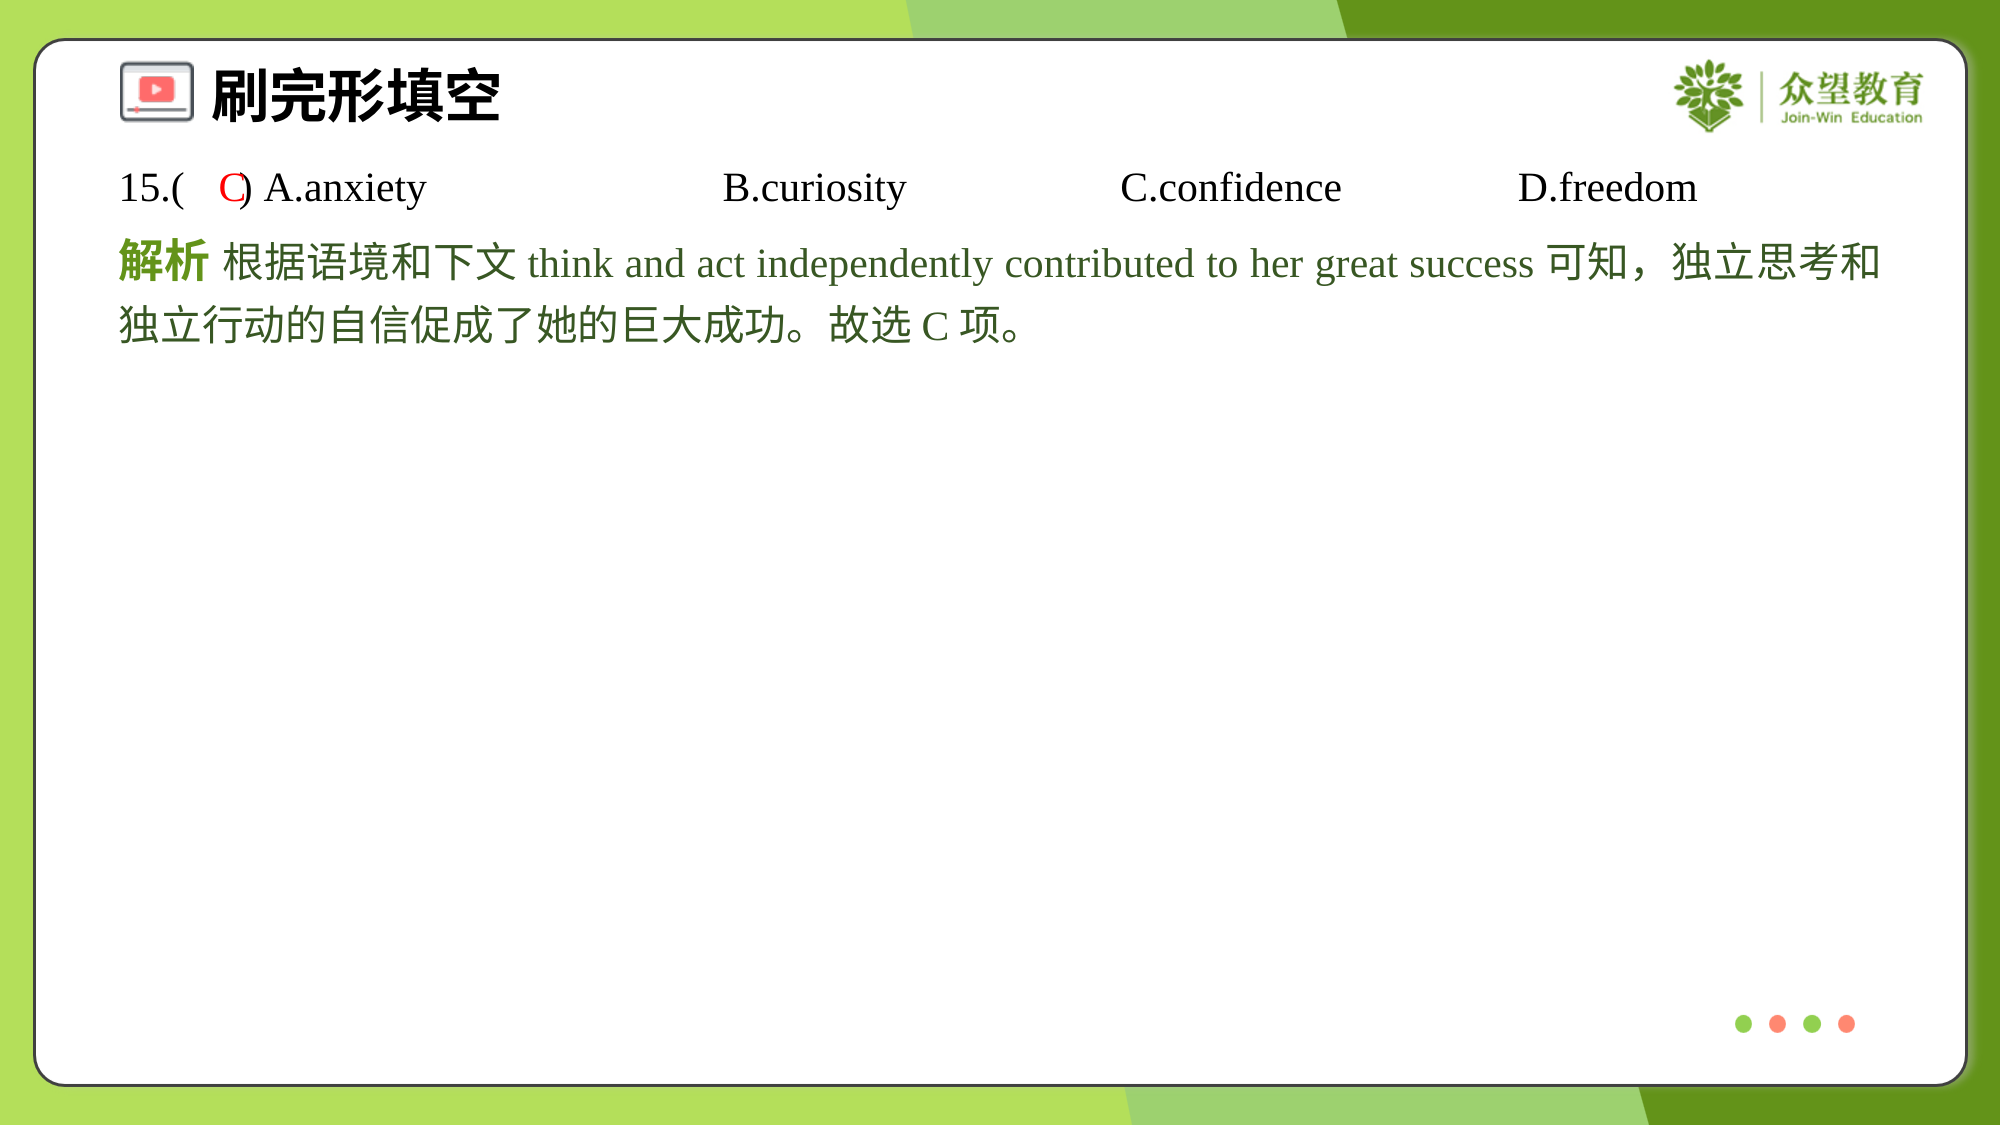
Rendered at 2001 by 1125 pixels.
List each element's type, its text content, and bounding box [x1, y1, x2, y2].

picture [0, 0, 2000, 1125]
text_box 15.( ) A.anxiety B.curiosity C.confidence D.freedom [252, 147, 1883, 205]
text_box 解析 根据语境和下文think and act independently contributed to her great success可知，独立思考和独立行动的自信促成了她的巨大成功。故选C项。 [118, 217, 1883, 345]
text_box C [213, 147, 252, 206]
text_box 15.( ) A.anxiety B.curiosity C.confidence D.freedom [118, 147, 213, 205]
